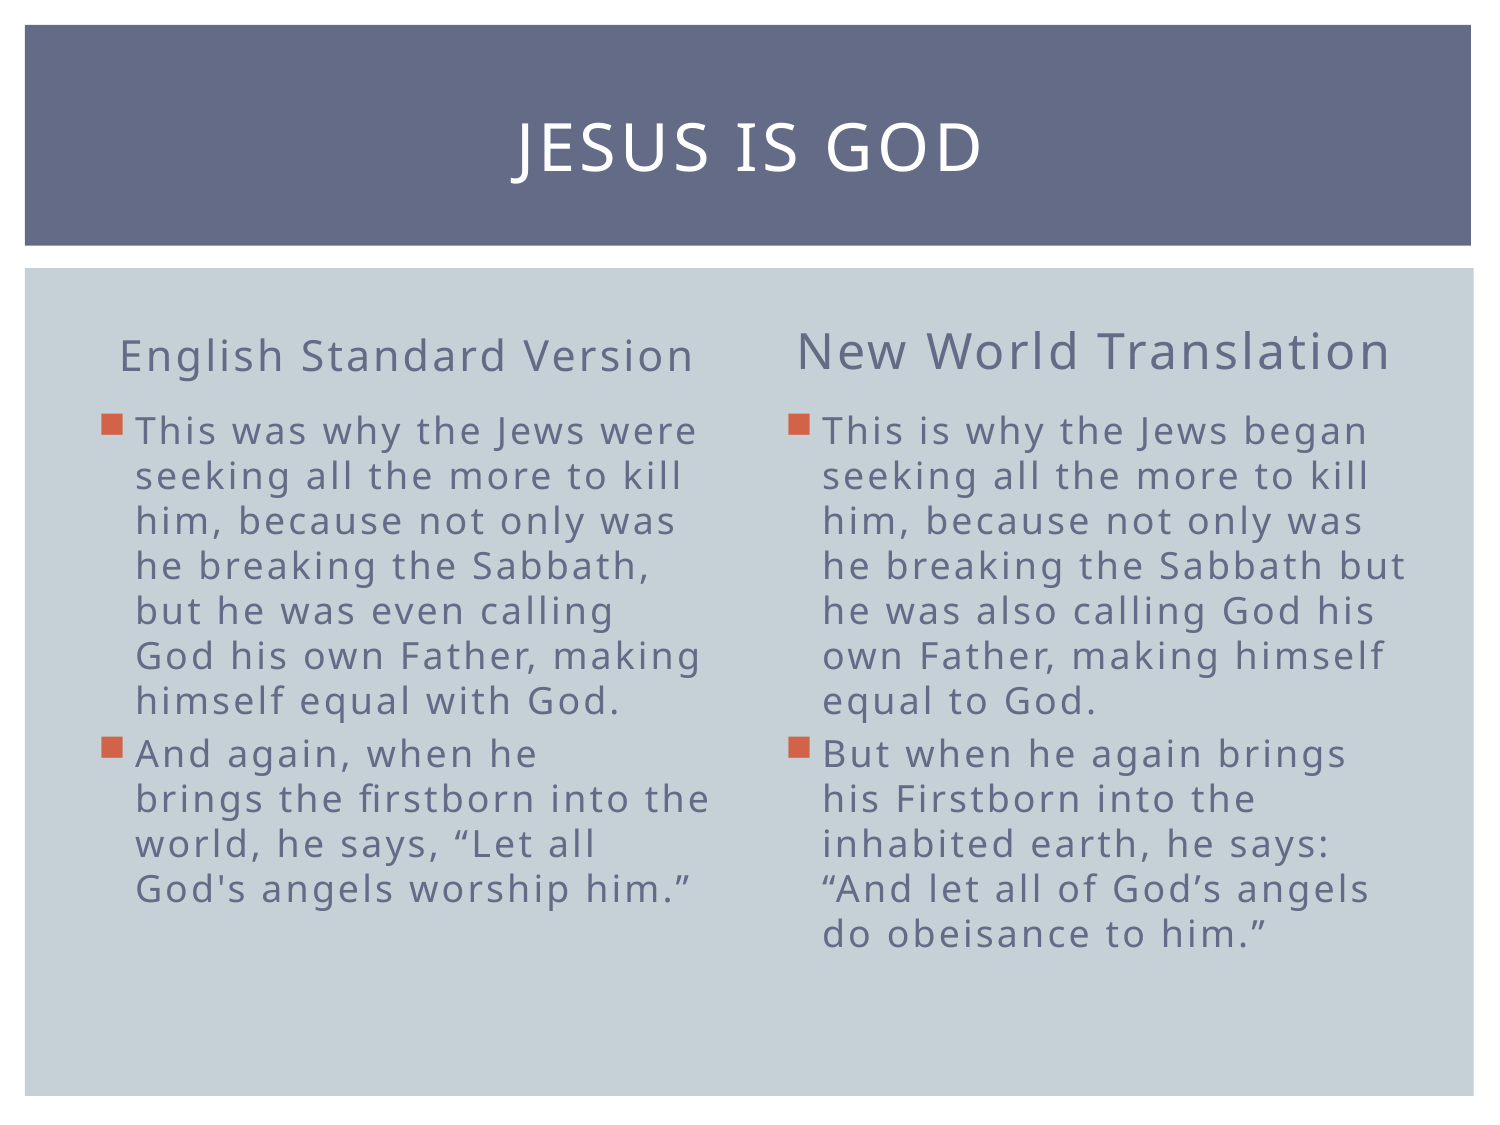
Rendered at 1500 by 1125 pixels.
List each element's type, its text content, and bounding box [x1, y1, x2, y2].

list This was why the Jews were seeking all the more to kill him, because not only was he breaking the Sabbath, but he was even calling God his own Father, making himself equal with God. And again, when he brings the firstborn into the world, he says, “Let all God's angels worship him.” [75, 399, 738, 1005]
list This is why the Jews began seeking all the more to kill him, because not only was he breaking the Sabbath but he was also calling God his own Father, making himself equal to God. But when he again brings his Firstborn into the inhabited earth, he says: “And let all of God’s angels do obeisance to him.” [761, 399, 1425, 1005]
title Jesus is god [62, 58, 1438, 232]
list New World Translation [761, 282, 1425, 388]
list English Standard Version [75, 282, 738, 388]
